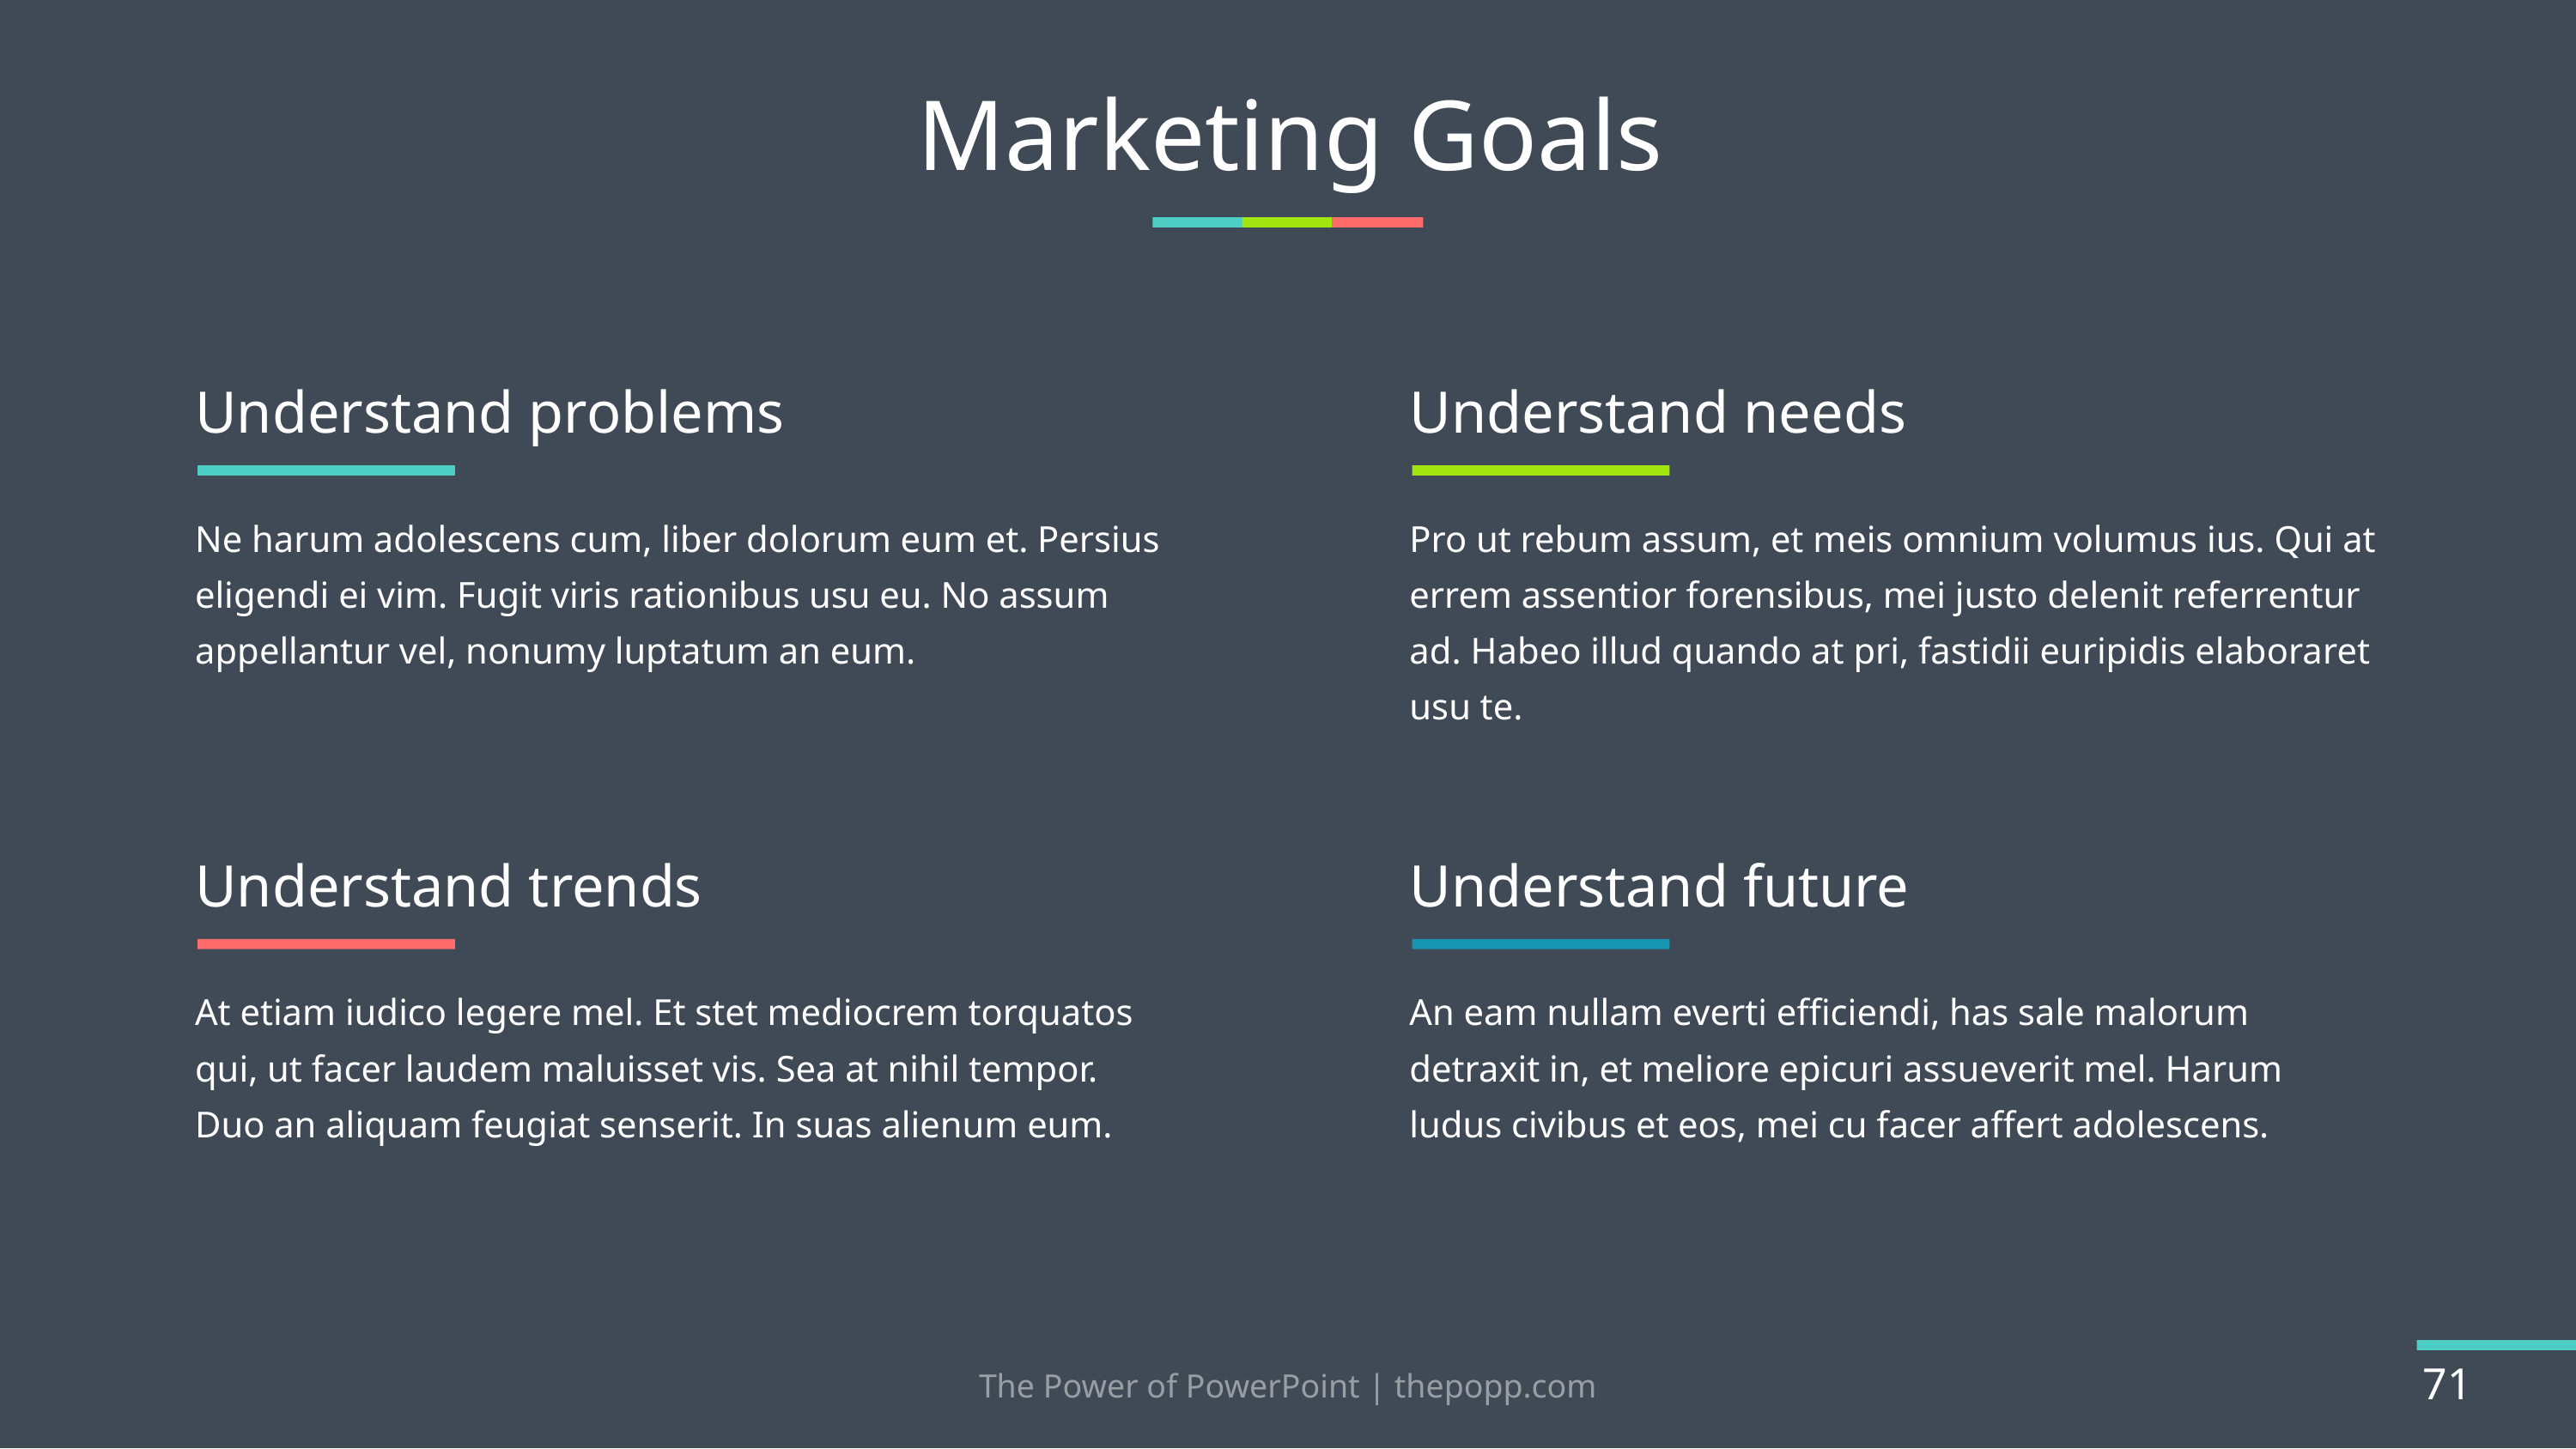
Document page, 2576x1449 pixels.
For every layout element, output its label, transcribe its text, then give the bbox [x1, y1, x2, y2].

list Ne harum adolescens cum, liber dolorum eum et. Persius eligendi ei vim. Fugit viris rationibus usu eu. No assum appellantur vel, nonumy luptatum an eum. [182, 496, 1180, 787]
slide_number 71 [2409, 1351, 2576, 1421]
list An eam nullam everti efficiendi, has sale malorum detraxit in, et meliore epicuri assueverit mel. Harum ludus civibus et eos, mei cu facer affert adolescens. [1396, 970, 2394, 1261]
list Understand trends [182, 831, 1180, 937]
title Marketing Goals [69, 49, 2512, 230]
footer The Power of PowerPoint | thepopp.com [853, 1349, 1723, 1427]
list Pro ut rebum assum, et meis omnium volumus ius. Qui at errem assentior forensibus, mei justo delenit referrentur ad. Habeo illud quando at pri, fastidii euripidis elaboraret usu te. [1396, 496, 2394, 787]
list Understand future [1396, 831, 2394, 937]
list Understand problems [182, 357, 1180, 464]
list Understand needs [1396, 357, 2394, 464]
list At etiam iudico legere mel. Et stet mediocrem torquatos qui, ut facer laudem maluisset vis. Sea at nihil tempor. Duo an aliquam feugiat senserit. In suas alienum eum. [182, 970, 1180, 1261]
